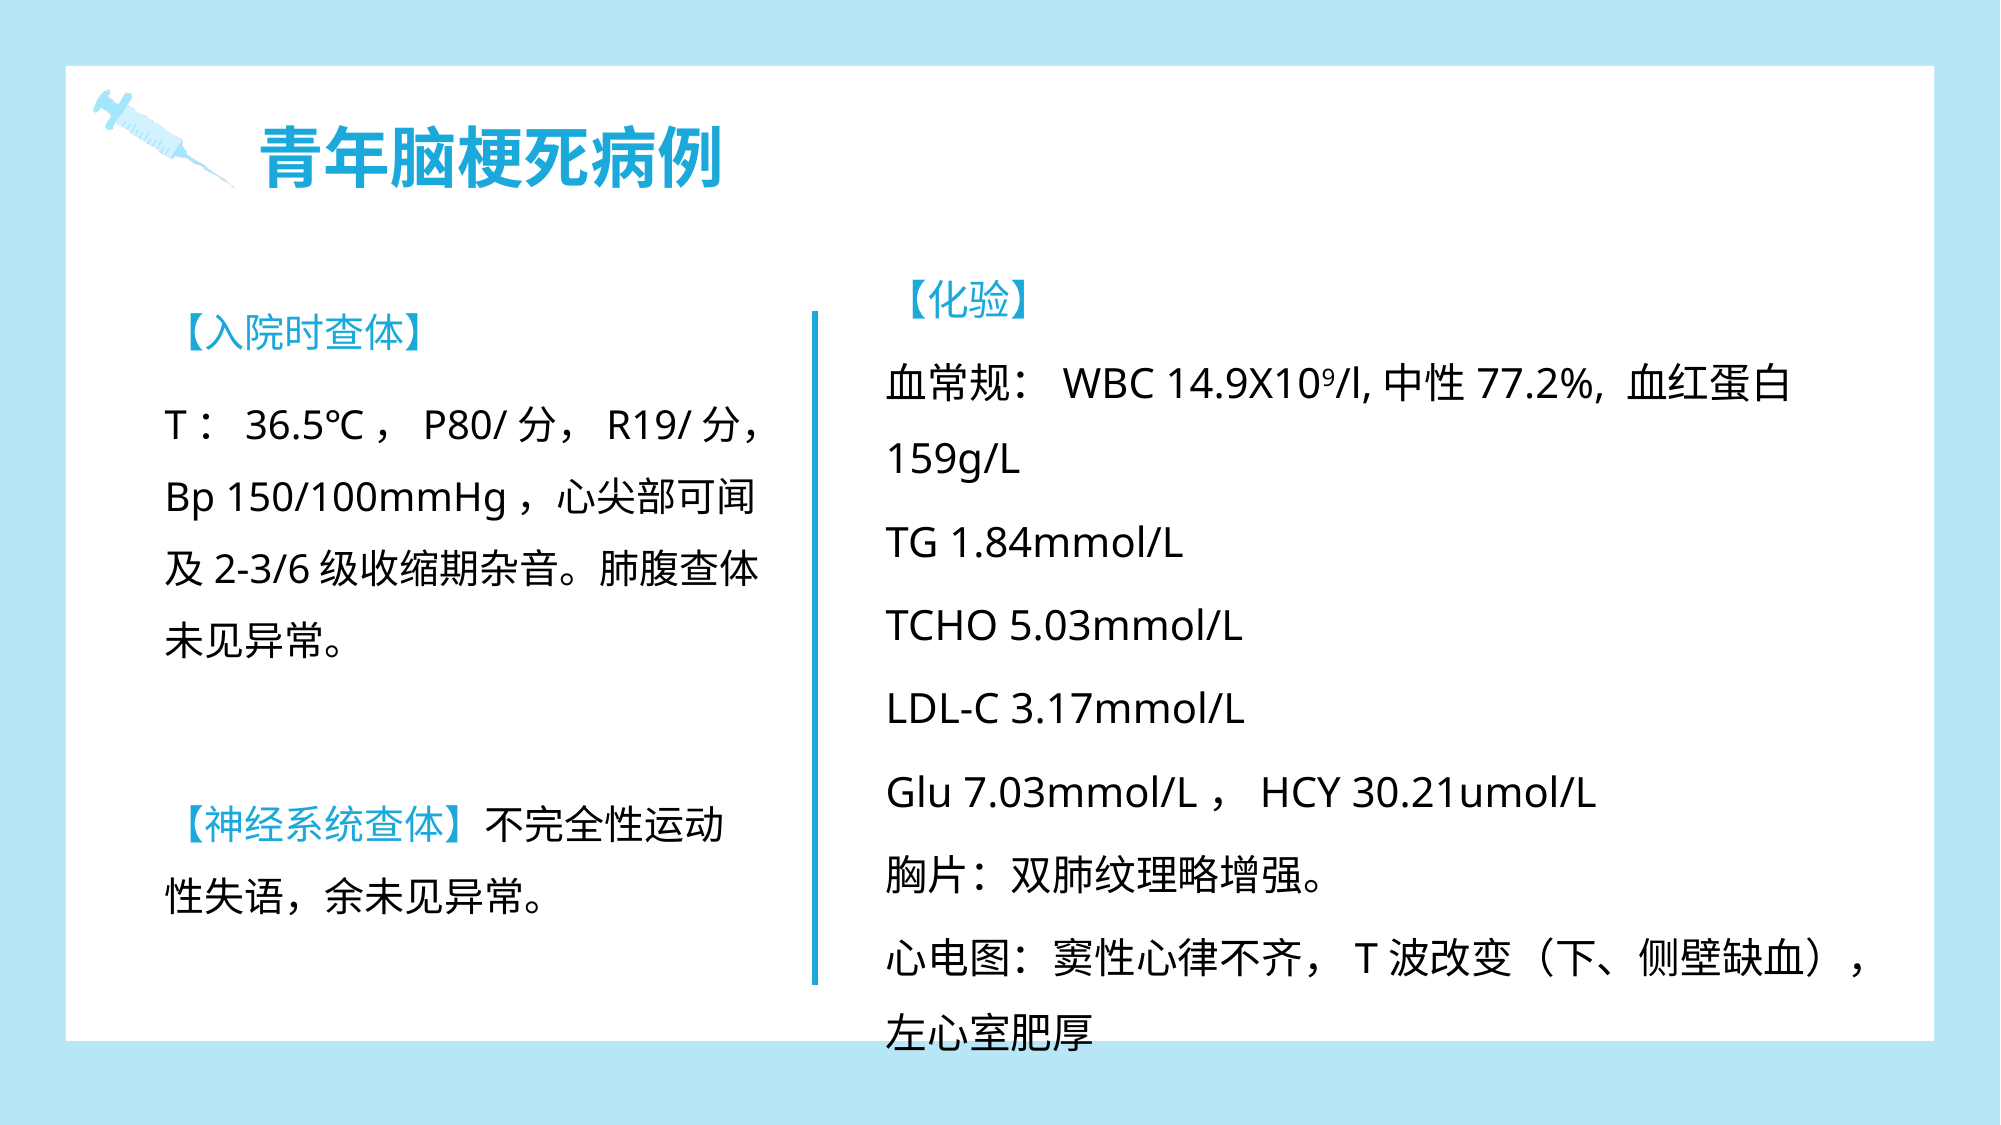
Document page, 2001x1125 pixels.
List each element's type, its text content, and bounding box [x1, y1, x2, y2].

text_box 【入院时查体】 T：36.5℃，P80/分，R19/分，Bp 150/100mmHg，心尖部可闻及2-3/6级收缩期杂音。肺腹查体未见异常。 【神经系统查体】不完全性运动性失语，余未见异常。 [149, 275, 780, 986]
text_box [65, 65, 1935, 1042]
text_box 【化验】 血常规：WBC 14.9X109/l,中性77.2%, 血红蛋白159g/L TG 1.84mmol/L TCHO 5.03mmol/L LDL-C 3.17mmol/L Glu 7.03mmol/L，HCY 30.21umol/L 胸片：双肺纹理略增强。 心电图：窦性心律不齐，T波改变（下、侧壁缺血），左心室肥厚 [870, 182, 1867, 1065]
text_box 青年脑梗死病例 [242, 107, 762, 197]
picture [78, 63, 258, 209]
